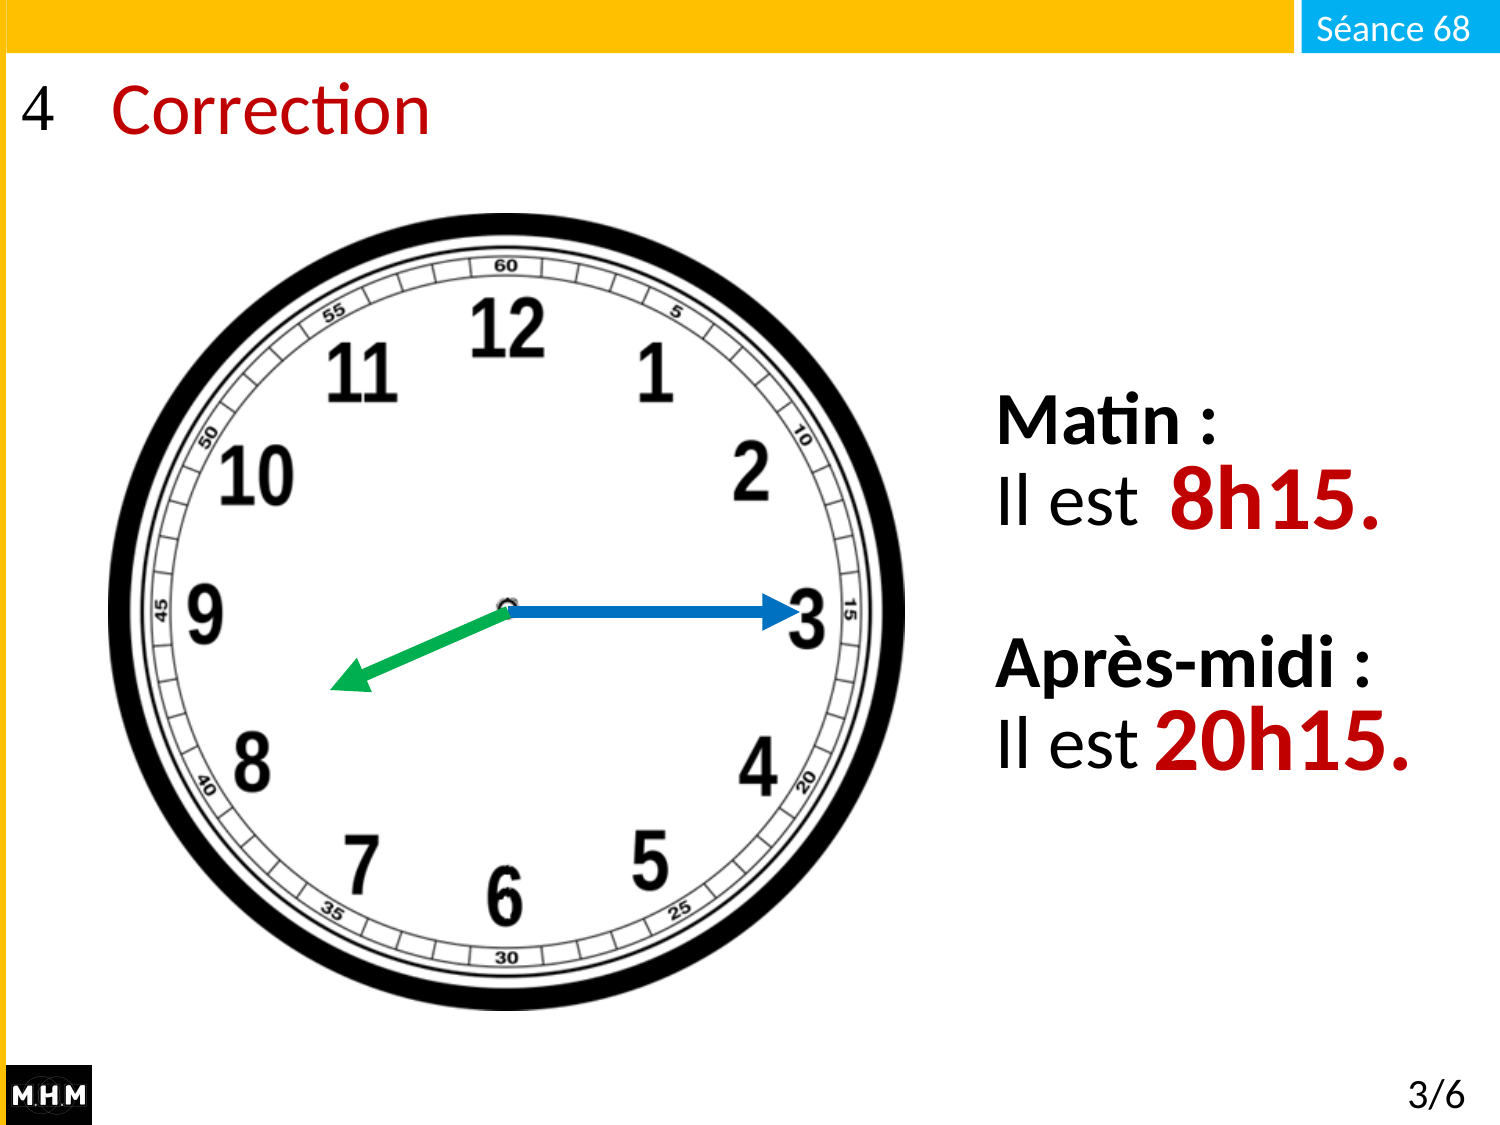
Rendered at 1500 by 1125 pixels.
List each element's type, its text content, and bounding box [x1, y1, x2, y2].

text_box 8h15. [1145, 450, 1408, 550]
title Correction [96, 60, 1391, 160]
list 3/6 [1373, 1064, 1500, 1125]
picture [108, 213, 905, 1011]
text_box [329, 611, 509, 690]
text_box Matin : Il est . . . h. Après-midi : Il est . . . h. [980, 301, 1500, 863]
picture [6, 1065, 92, 1125]
text_box 20h15. [1138, 691, 1429, 791]
